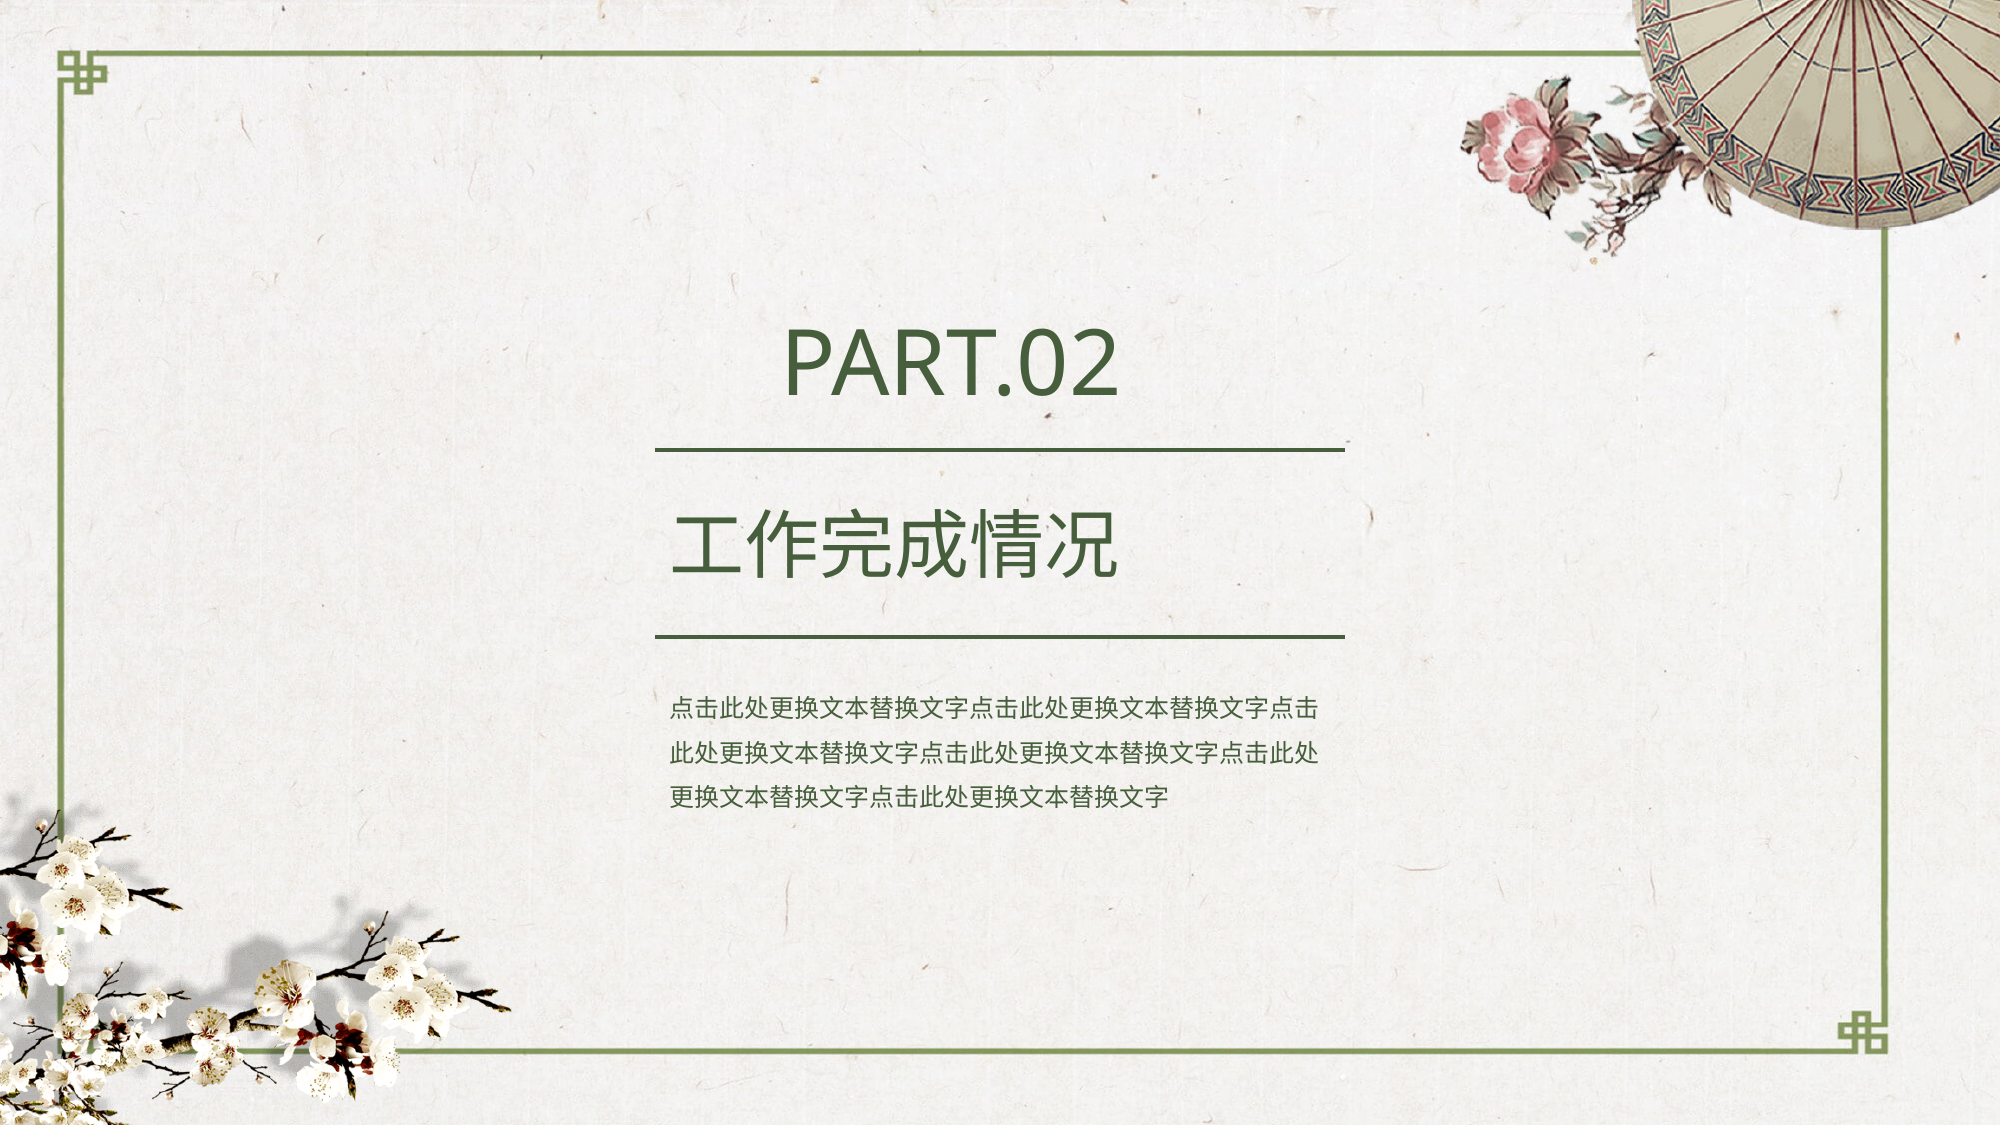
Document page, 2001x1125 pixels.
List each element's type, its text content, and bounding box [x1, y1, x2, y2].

text_box 点击此处更换文本替换文字点击此处更换文本替换文字点击此处更换文本替换文字点击此处更换文本替换文字点击此处更换文本替换文字点击此处更换文本替换文字 [655, 669, 1345, 820]
picture [0, 0, 2000, 1125]
text_box PART.02 [765, 296, 1235, 421]
text_box 工作完成情况 [655, 490, 1345, 596]
